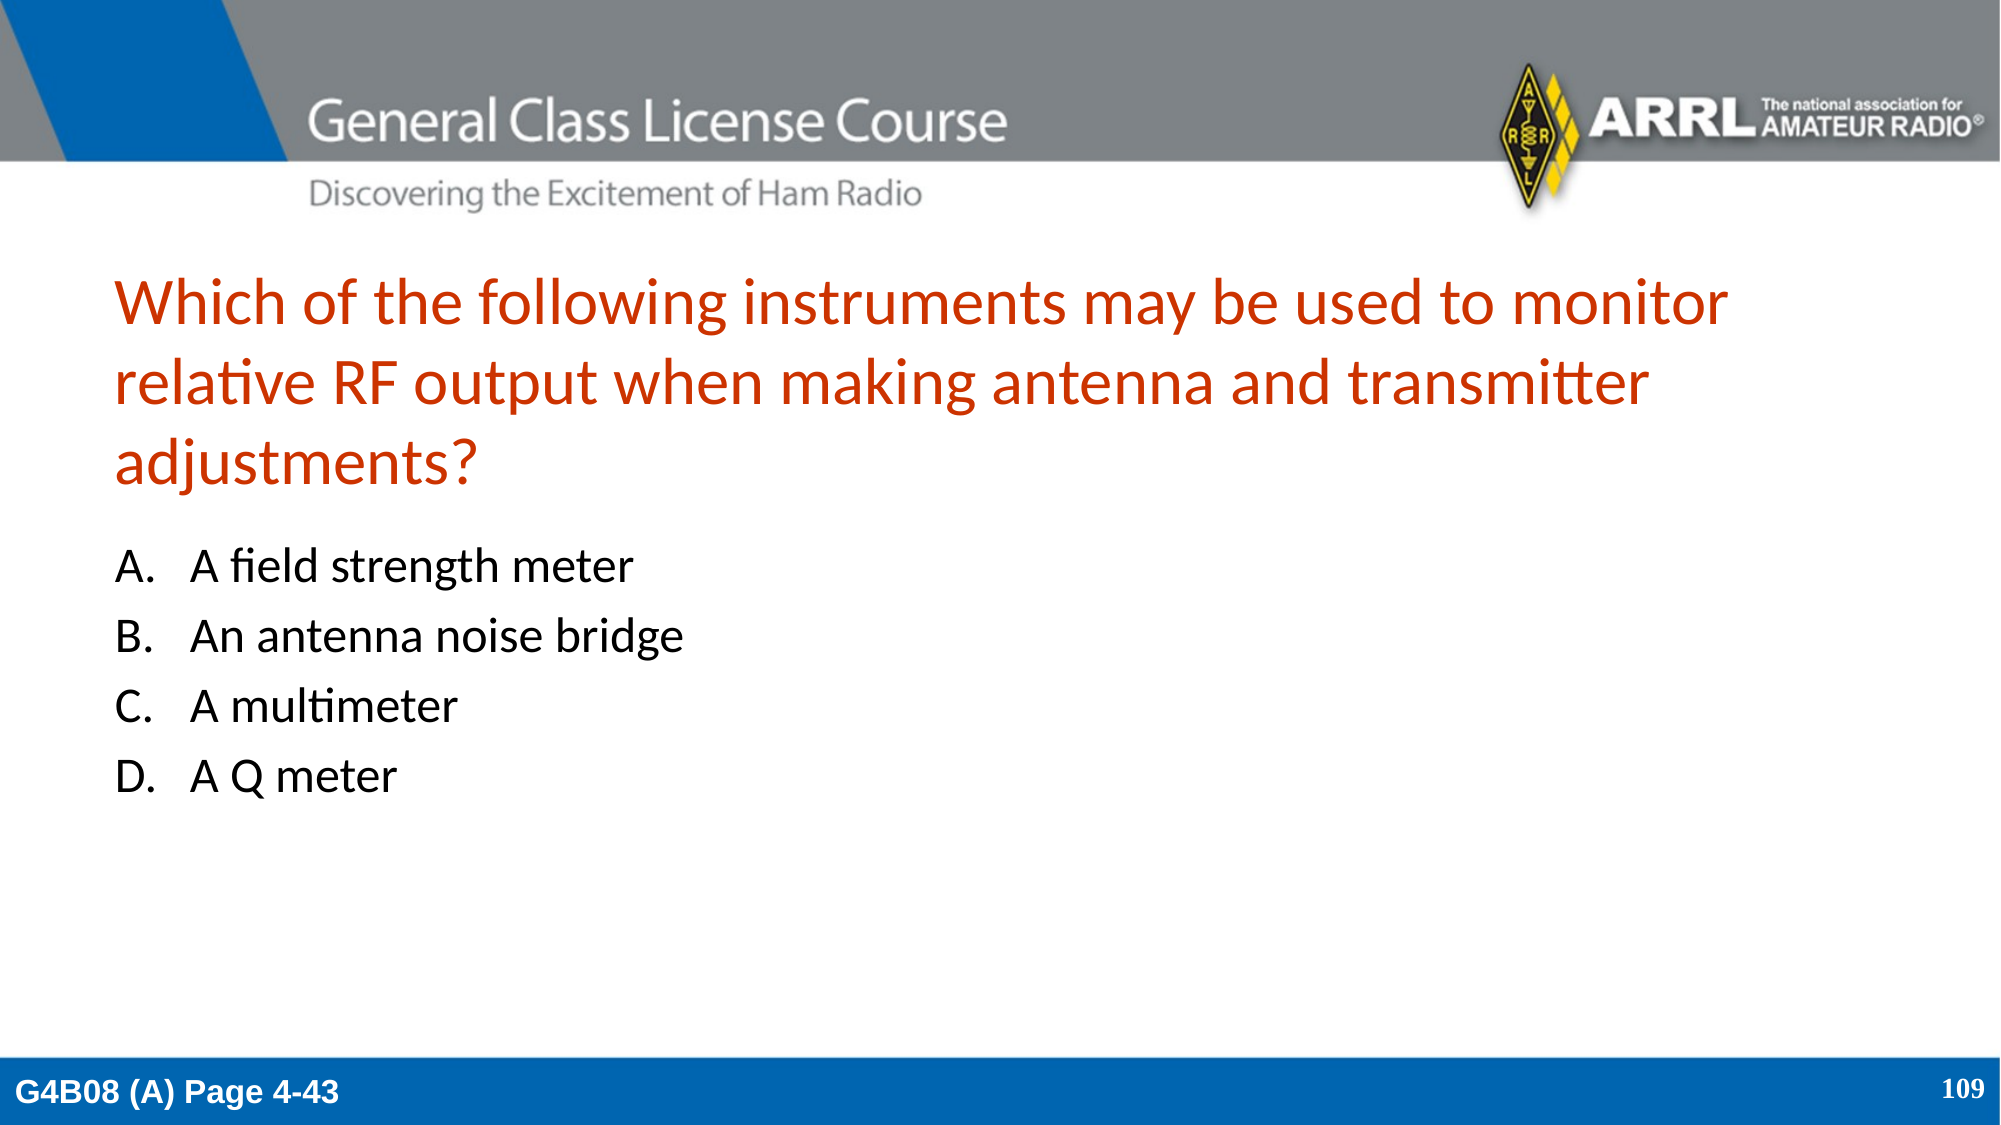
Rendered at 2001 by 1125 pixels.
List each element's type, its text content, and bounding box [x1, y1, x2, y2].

title Which of the following instruments may be used to monitor relative RF output when making antenna and transmitter adjustments? [99, 249, 1900, 468]
text_box G4B08 (A) Page 4-43 [0, 1062, 1313, 1118]
list A field strength meter An antenna noise bridge A multimeter A Q meter [99, 525, 1900, 1005]
picture [0, 0, 2001, 1125]
text_box 109 [1875, 1062, 2000, 1113]
